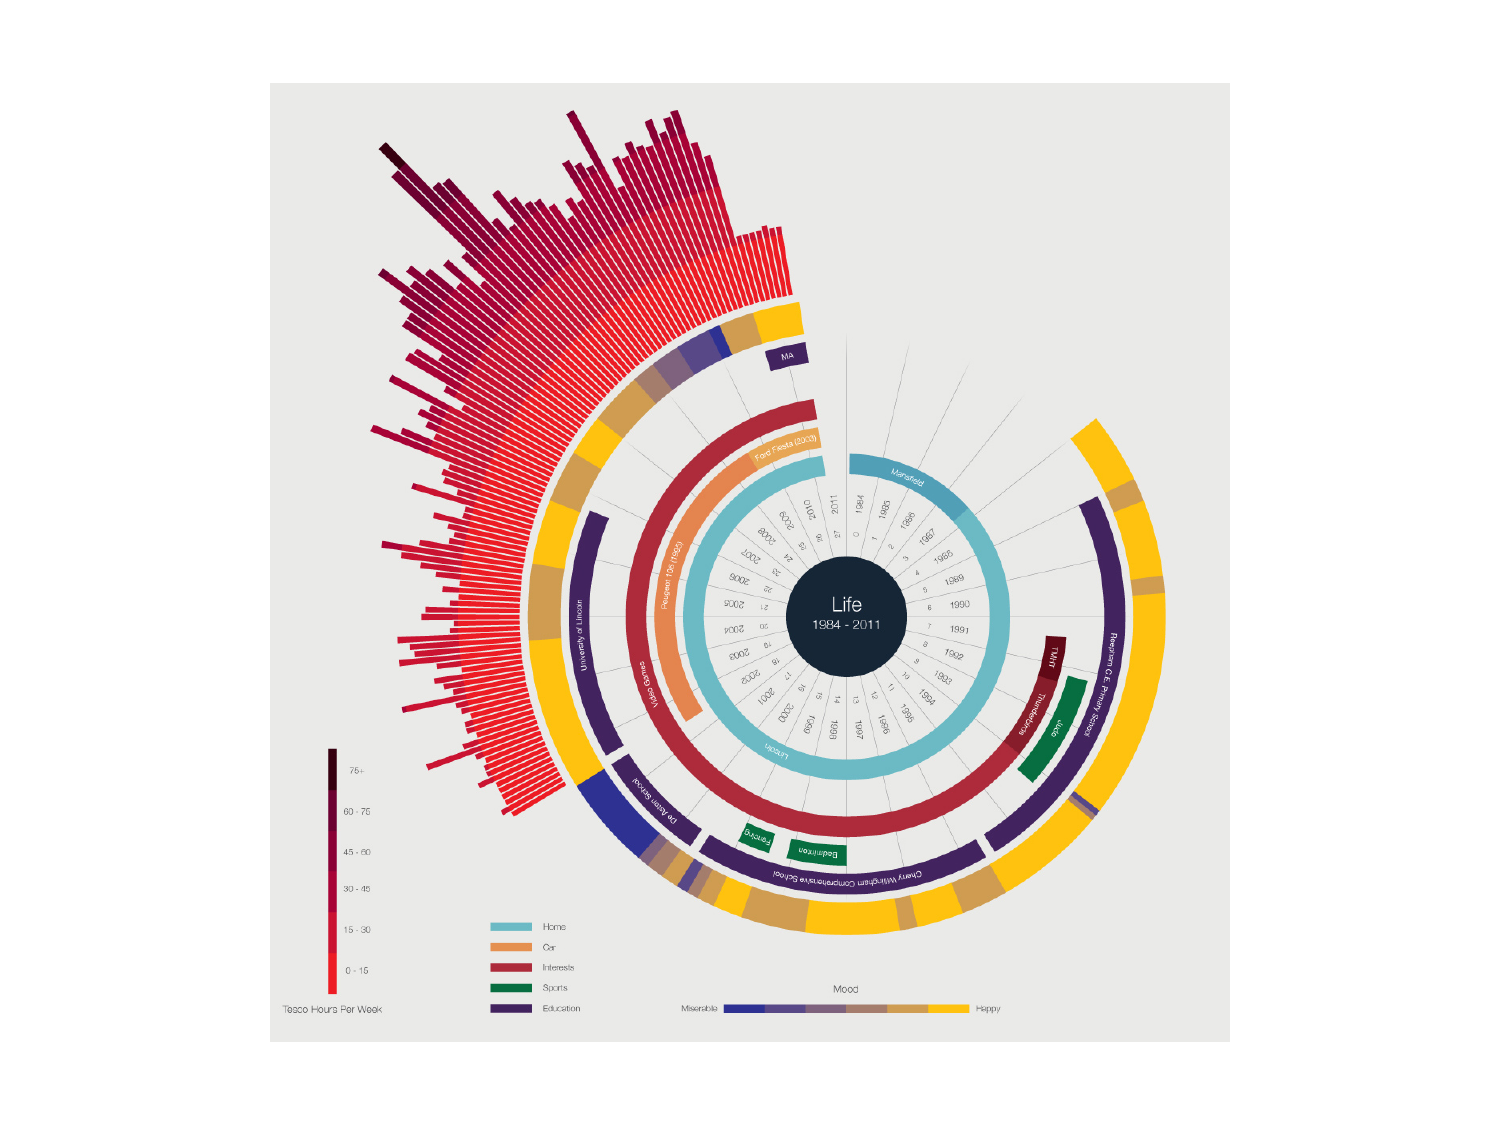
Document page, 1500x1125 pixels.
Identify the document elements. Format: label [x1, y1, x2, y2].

picture [270, 82, 1230, 1042]
